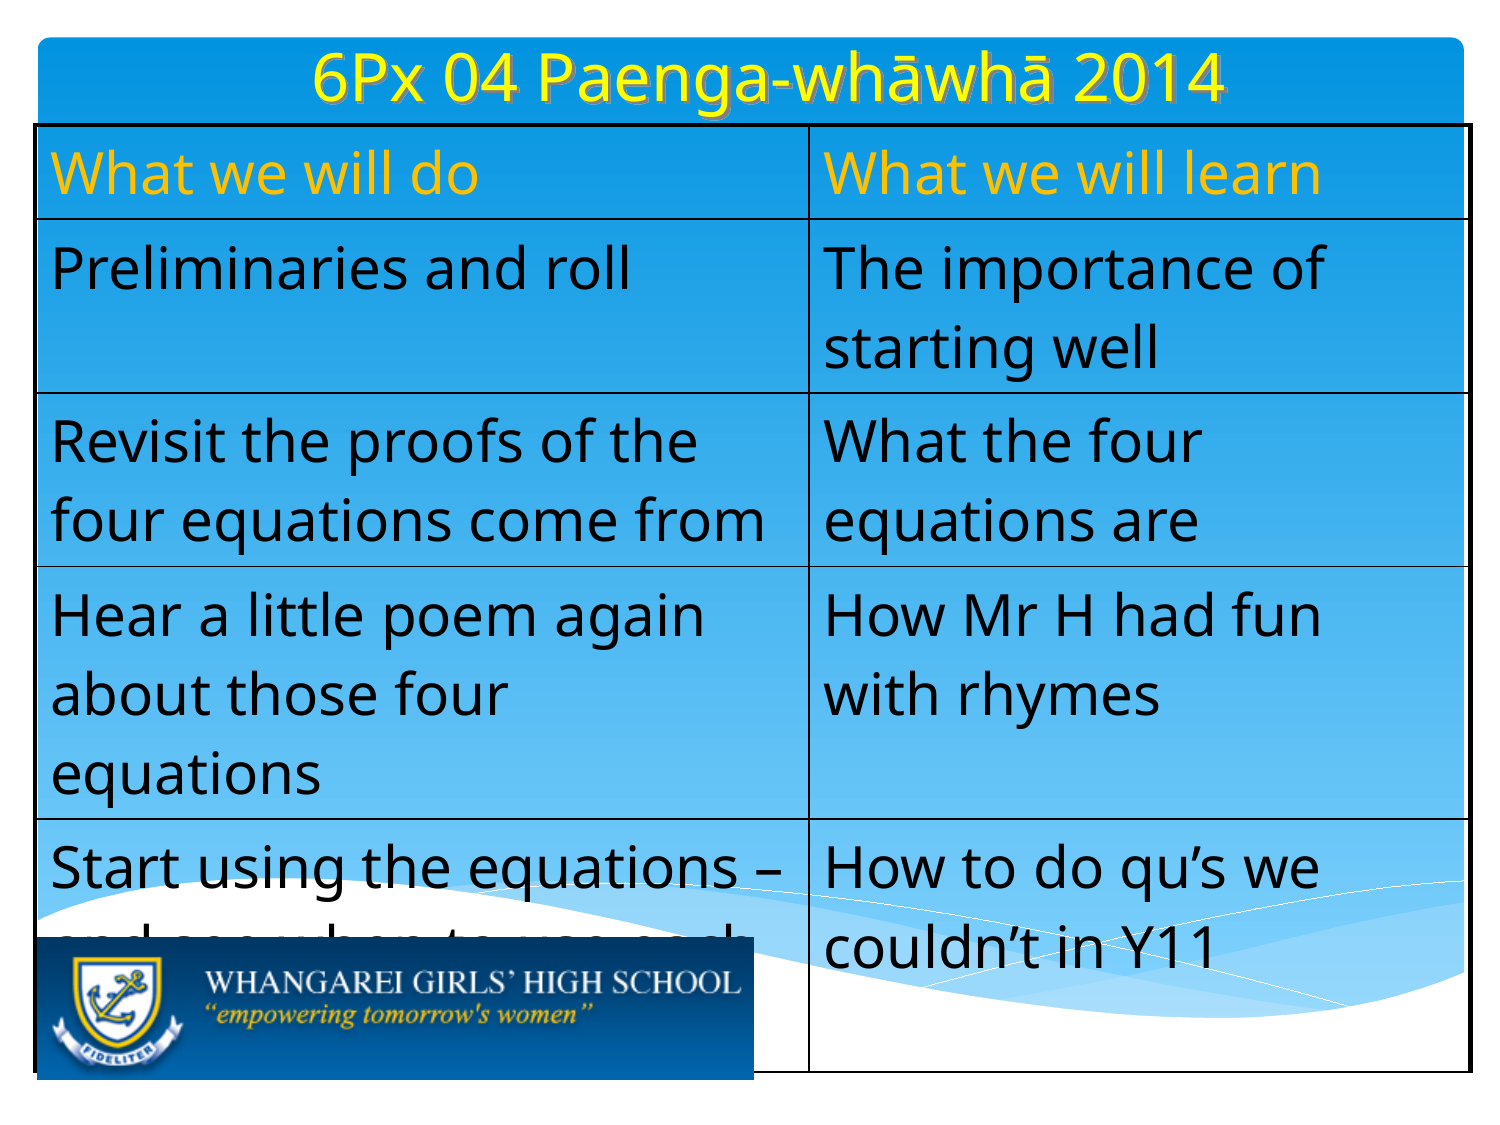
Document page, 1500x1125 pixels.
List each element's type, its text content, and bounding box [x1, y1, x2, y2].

table_header What we will learn [810, 127, 1468, 218]
table_cell How to do qu’s we couldn’t in Y11 [810, 820, 1468, 1071]
table_cell The importance of starting well [810, 220, 1468, 392]
table_cell Preliminaries and roll [37, 220, 808, 392]
picture [37, 937, 754, 1080]
text_box 6Px 04 Paenga-whāwhā 2014 [162, 24, 1375, 123]
table_cell How Mr H had fun with rhymes [810, 567, 1468, 818]
table_header What we will do [37, 127, 808, 218]
table_cell Revisit the proofs of the four equations come from [37, 394, 808, 566]
table_cell Start using the equations – and see when to use each one [37, 820, 808, 1071]
table_cell What the four equations are [810, 394, 1468, 566]
table_cell Hear a little poem again about those four equations [37, 567, 808, 818]
